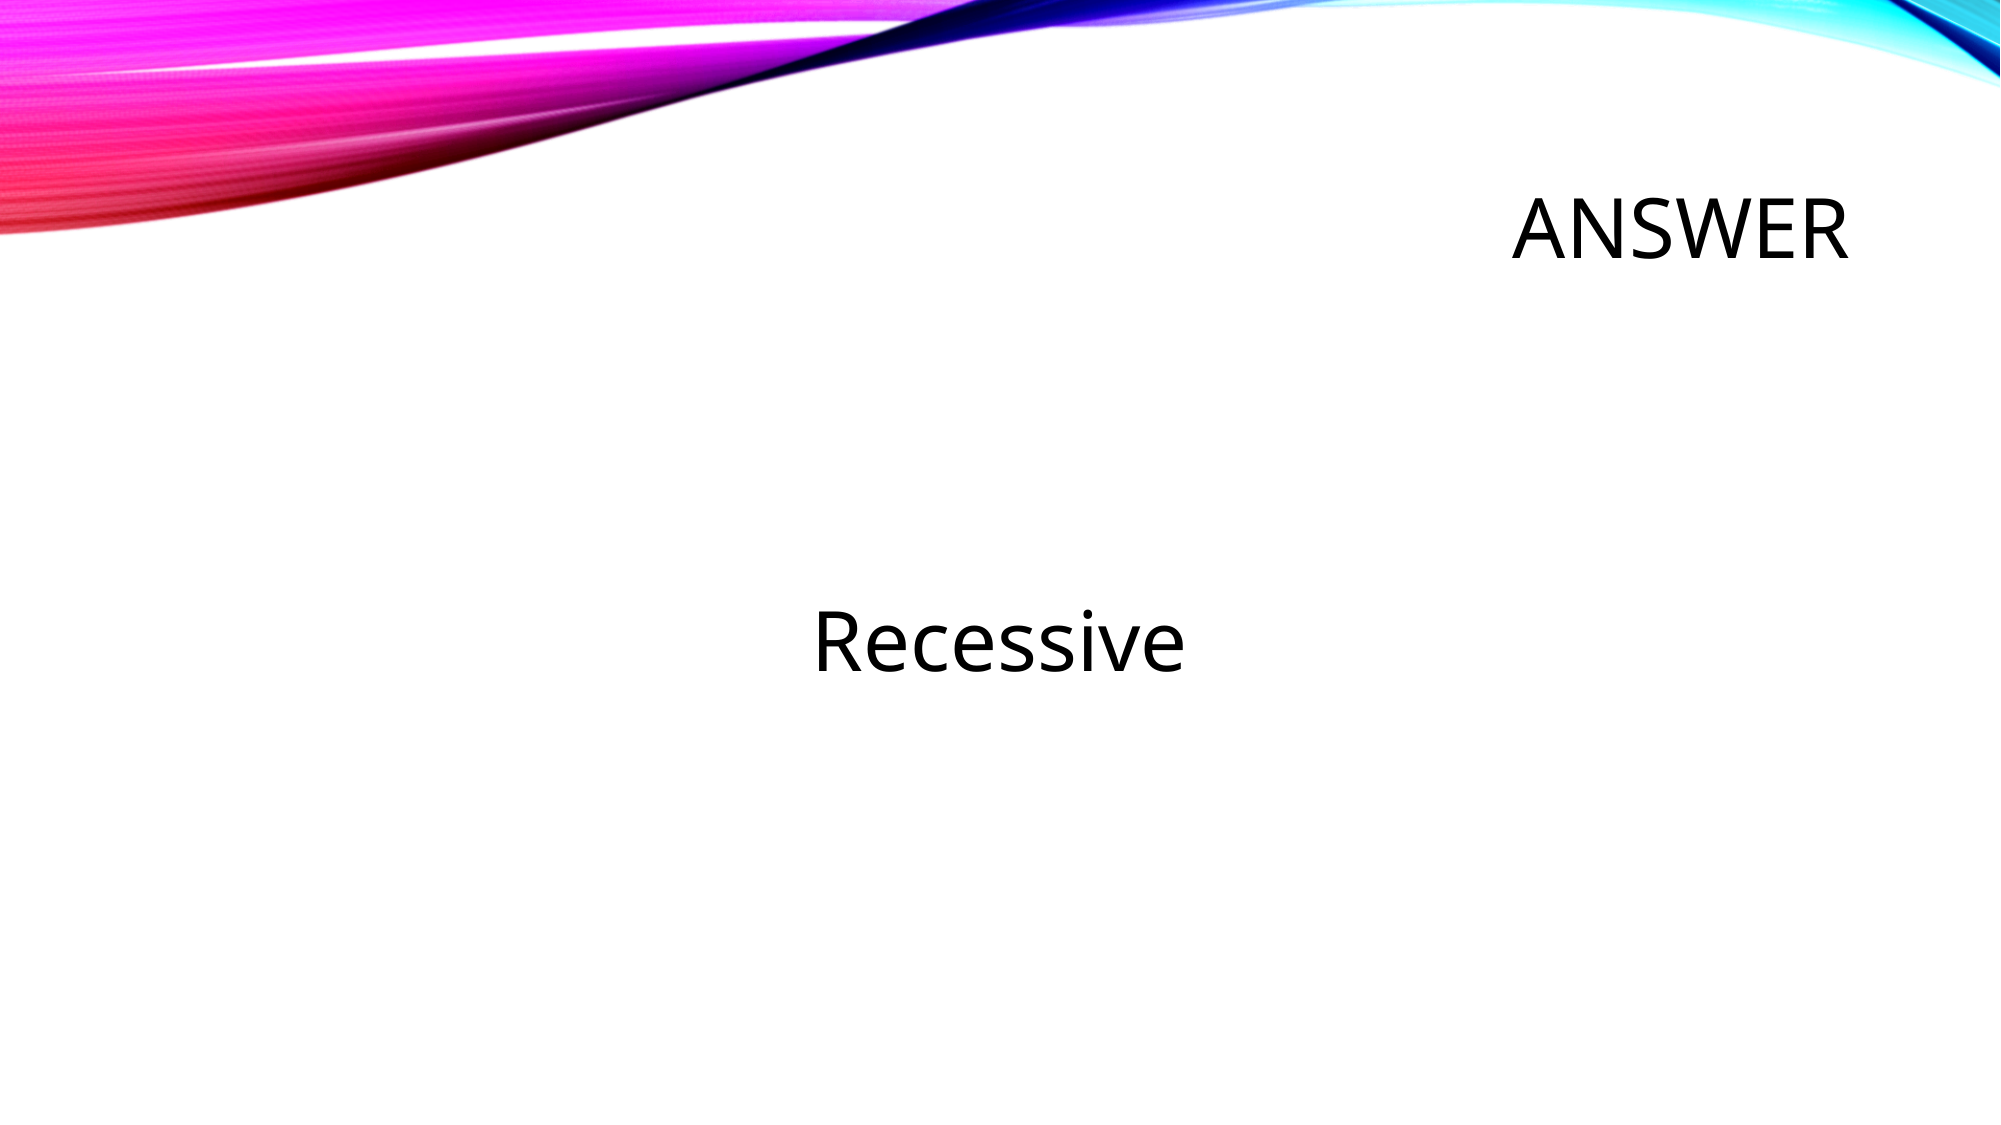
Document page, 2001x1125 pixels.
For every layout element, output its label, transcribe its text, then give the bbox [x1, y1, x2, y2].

picture [1890, 0, 2000, 75]
picture [1910, 0, 2000, 45]
list Recessive [112, 360, 1888, 1021]
title Answer [474, 125, 1888, 338]
picture [0, 0, 2000, 237]
